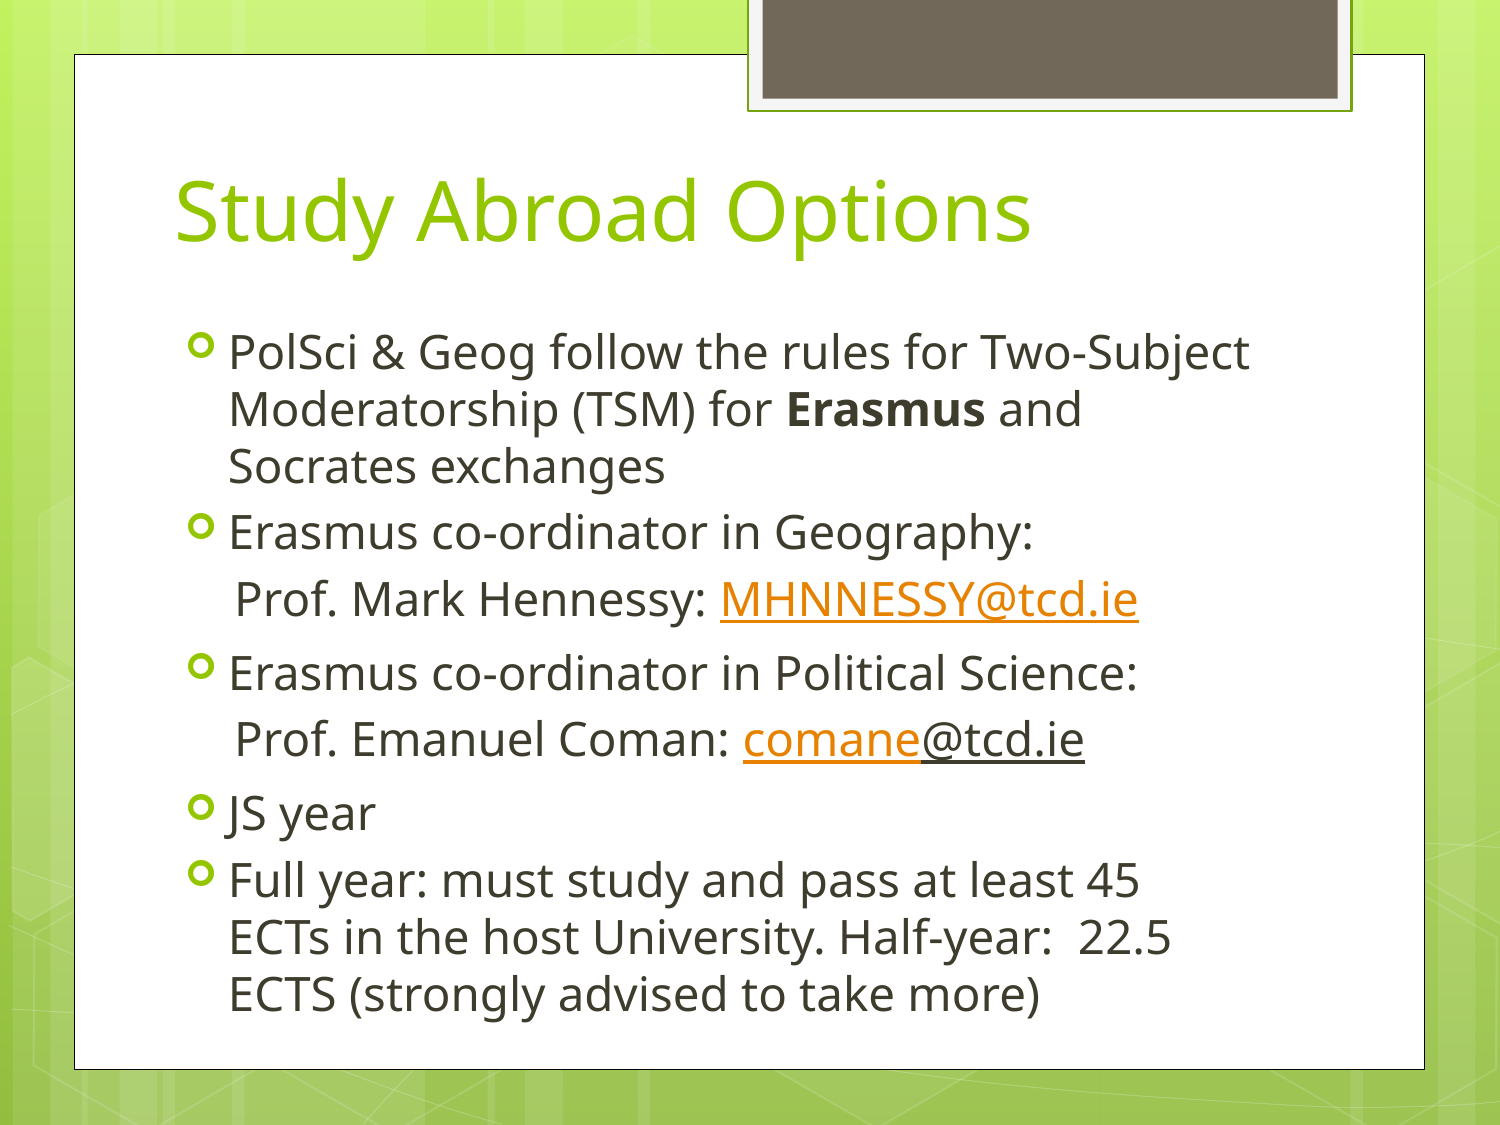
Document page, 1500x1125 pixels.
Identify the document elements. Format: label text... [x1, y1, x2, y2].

list PolSci & Geog follow the rules for Two-Subject Moderatorship (TSM) for Erasmus and Socrates exchanges Erasmus co-ordinator in Geography: Prof. Mark Hennessy: MHNNESSY@tcd.ie Erasmus co-ordinator in Political Science: Prof. Emanuel Coman: comane@tcd.ie JS year Full year: must study and pass at least 45 ECTs in the host University. Half-year: 22.5 ECTS (strongly advised to take more) [159, 314, 1272, 1035]
title Study Abroad Options [159, 78, 1312, 266]
